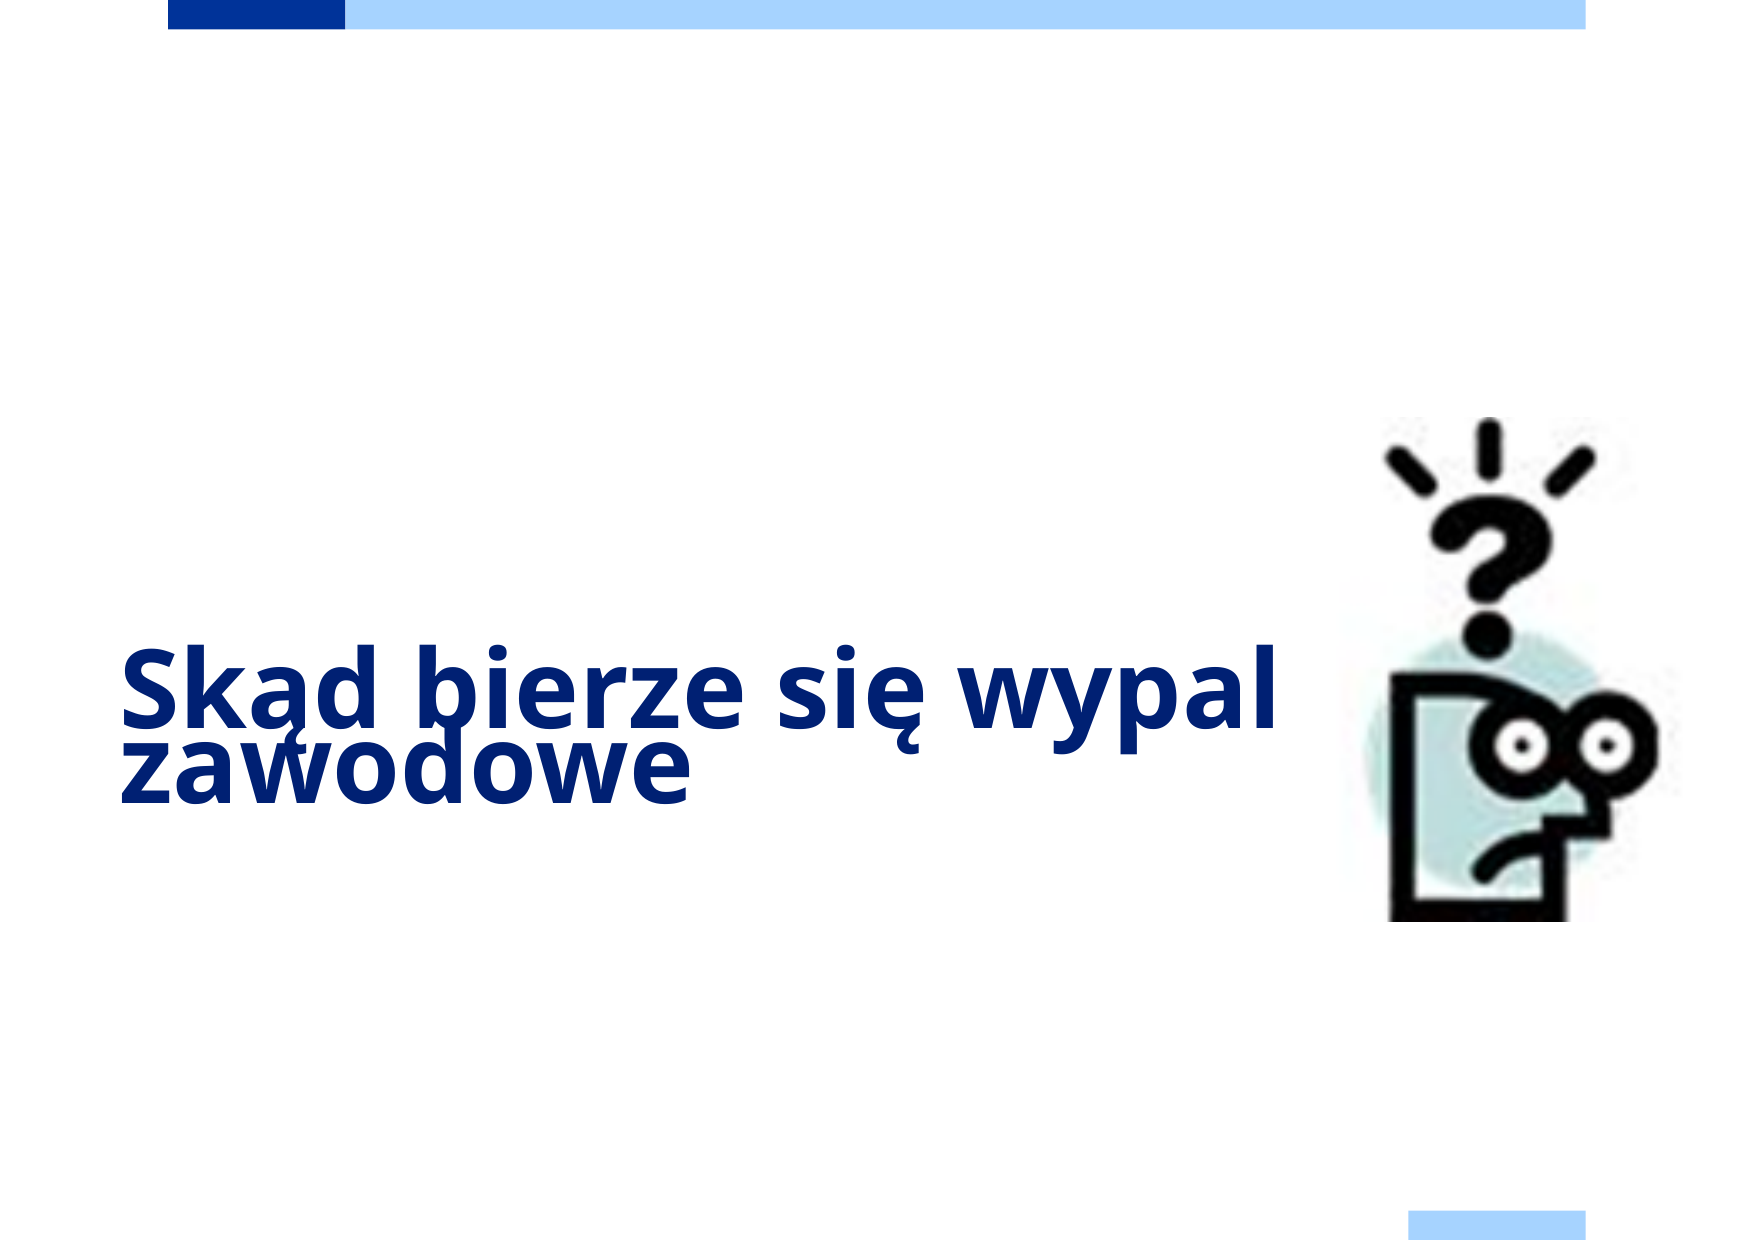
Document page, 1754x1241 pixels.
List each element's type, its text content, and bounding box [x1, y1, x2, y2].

picture [1275, 417, 1754, 922]
title Skąd bierze się wypalenie zawodowe [119, 309, 1633, 825]
